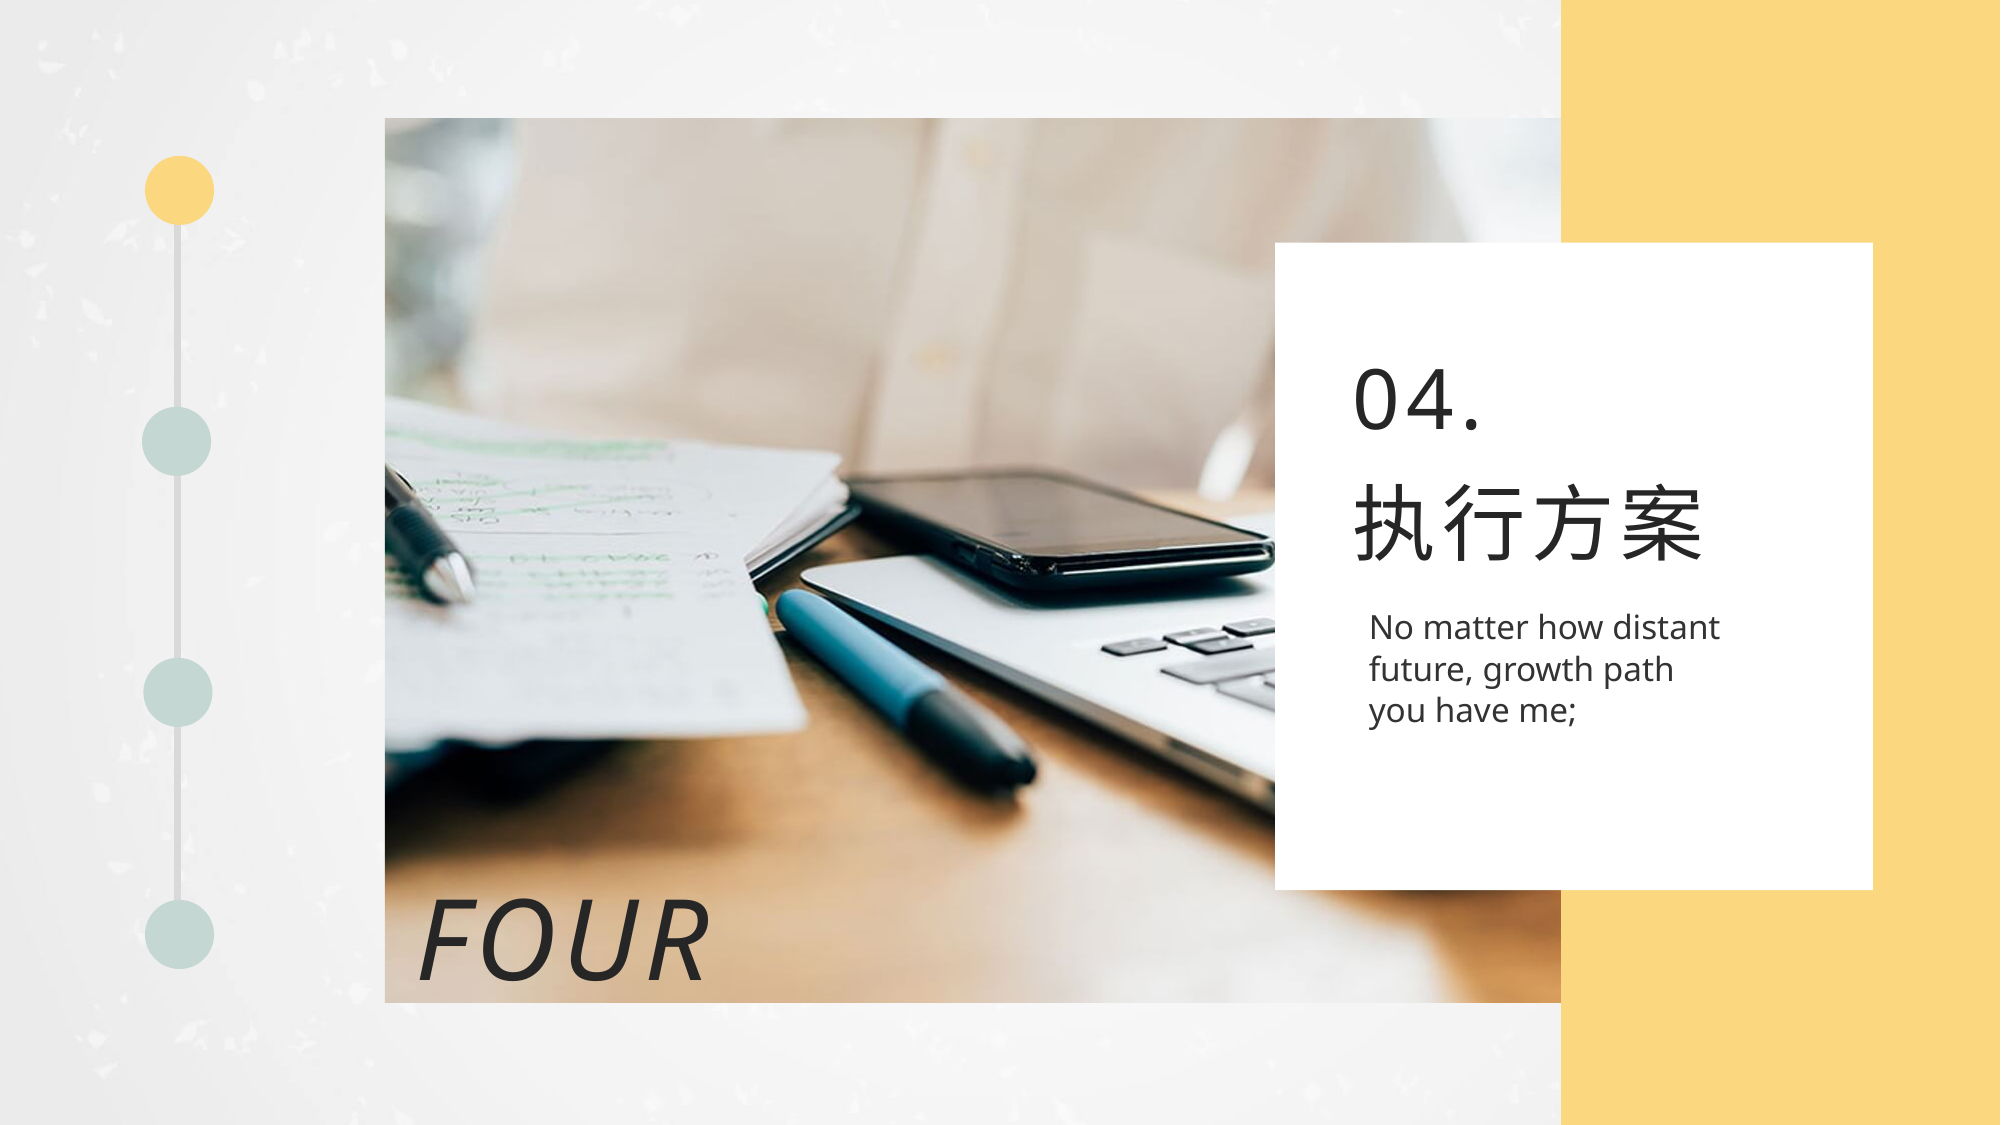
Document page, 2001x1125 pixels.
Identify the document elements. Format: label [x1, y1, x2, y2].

text_box [141, 155, 215, 970]
picture [0, 0, 2000, 1125]
text_box [1274, 242, 1874, 891]
